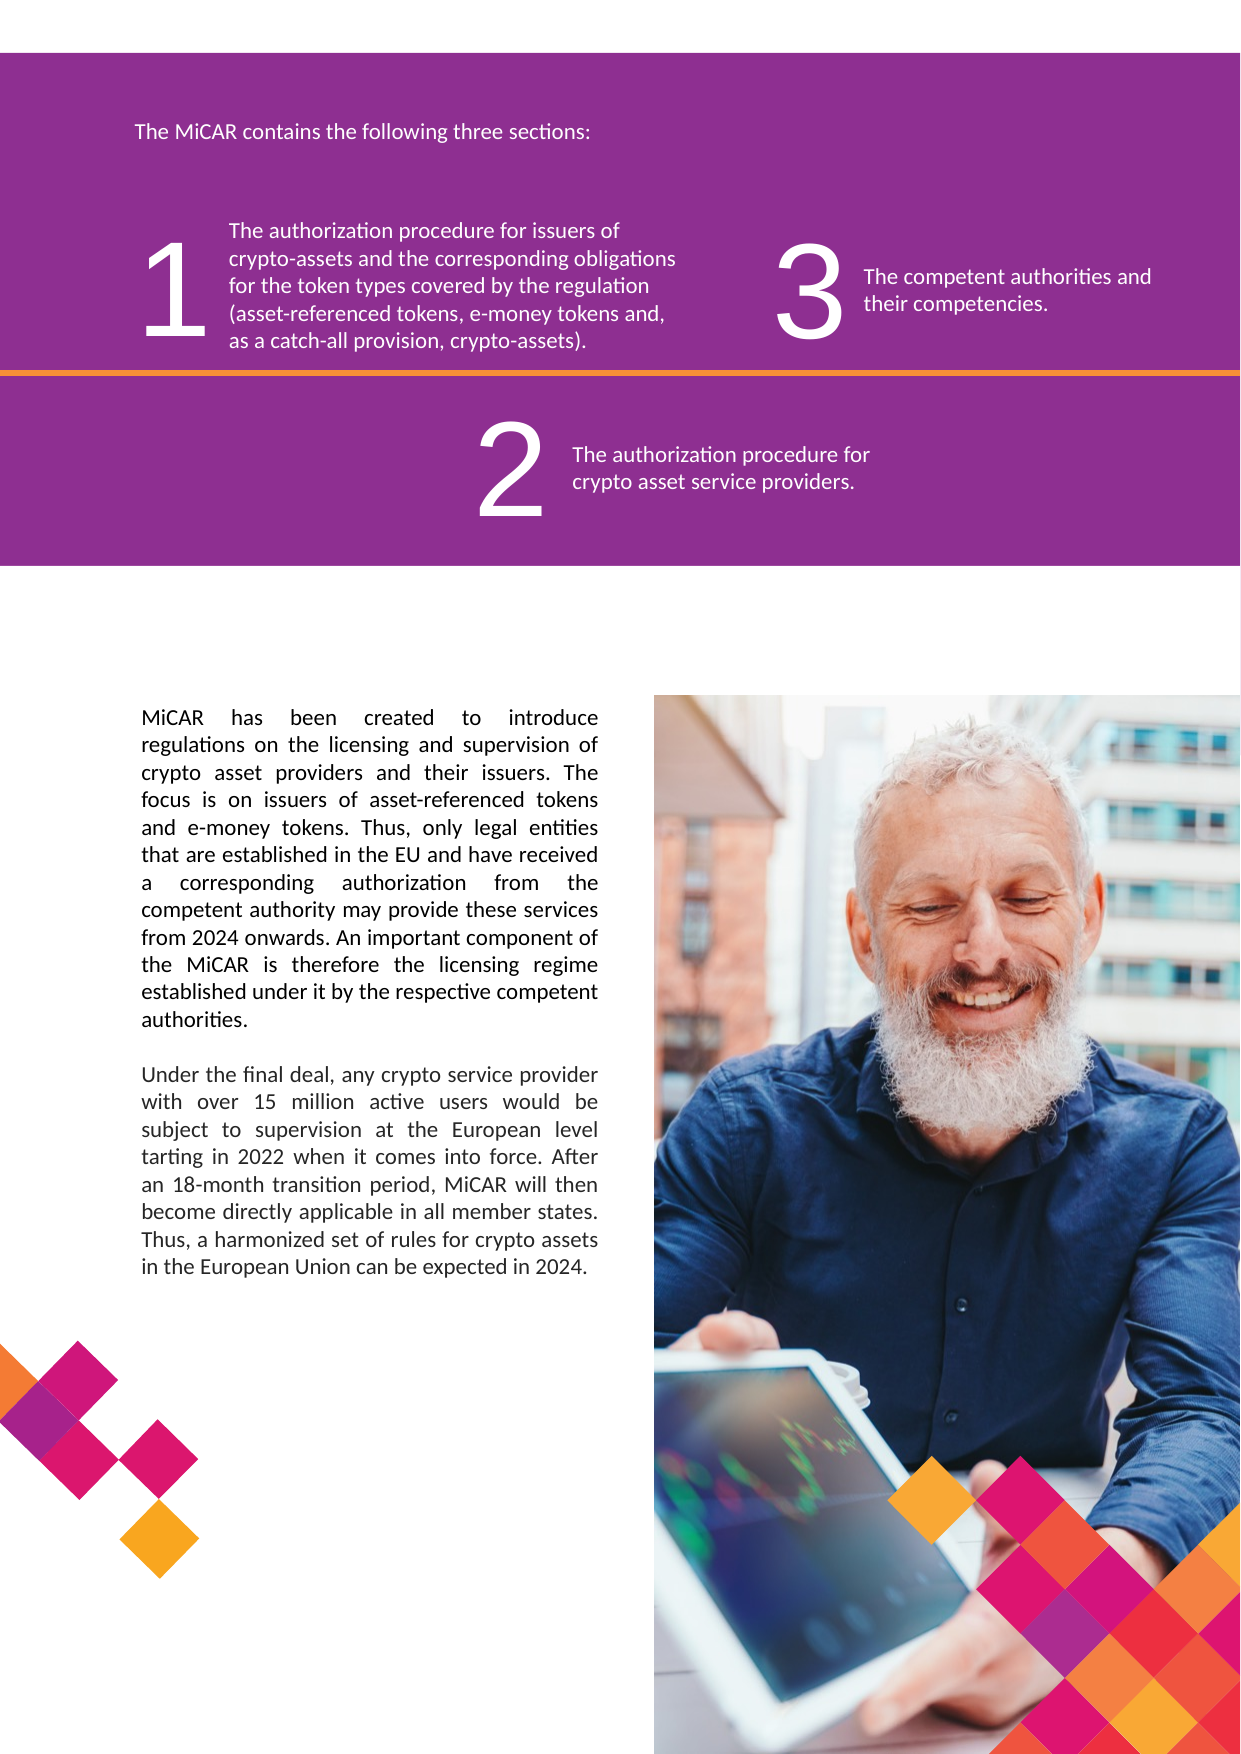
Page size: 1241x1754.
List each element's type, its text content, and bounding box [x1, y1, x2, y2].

text_box The competent authorities and their competencies. [848, 253, 1170, 301]
text_box The MiCAR contains the following three sections: [119, 109, 1113, 189]
text_box The authorization procedure for crypto asset service providers. [557, 431, 896, 478]
text_box 3 [757, 195, 865, 373]
text_box 1 [121, 193, 230, 371]
text_box 2 [459, 374, 567, 552]
text_box [0, 565, 1241, 797]
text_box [0, 1352, 199, 1568]
text_box MiCAR has been created to introduce regulations on the licensing and supervision of crypto asset providers and their issuers. The focus is on issuers of asset-referenced tokens and e-money tokens. Thus, only legal entities that are established in the EU and have received a corresponding authorization from the competent authority may provide these services from 2024 onwards. An important component of the MiCAR is therefore the licensing regime established under it by the respective competent authorities. Under the final deal, any crypto service provider with over 15 million active users would be subject to supervision at the European level tarting in 2022 when it comes into force. After an 18-month transition period, MiCAR will then become directly applicable in all member states. Thus, a harmonized set of rules for crypto assets in the European Union can be expected in 2024. [126, 695, 654, 1315]
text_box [900, 1455, 1241, 1754]
picture [654, 695, 1241, 1754]
text_box The authorization procedure for issuers of crypto-assets and the corresponding obligations for the token types covered by the regulation (asset-referenced tokens, e-money tokens and, as a catch-all provision, crypto-assets). [230, 208, 704, 256]
